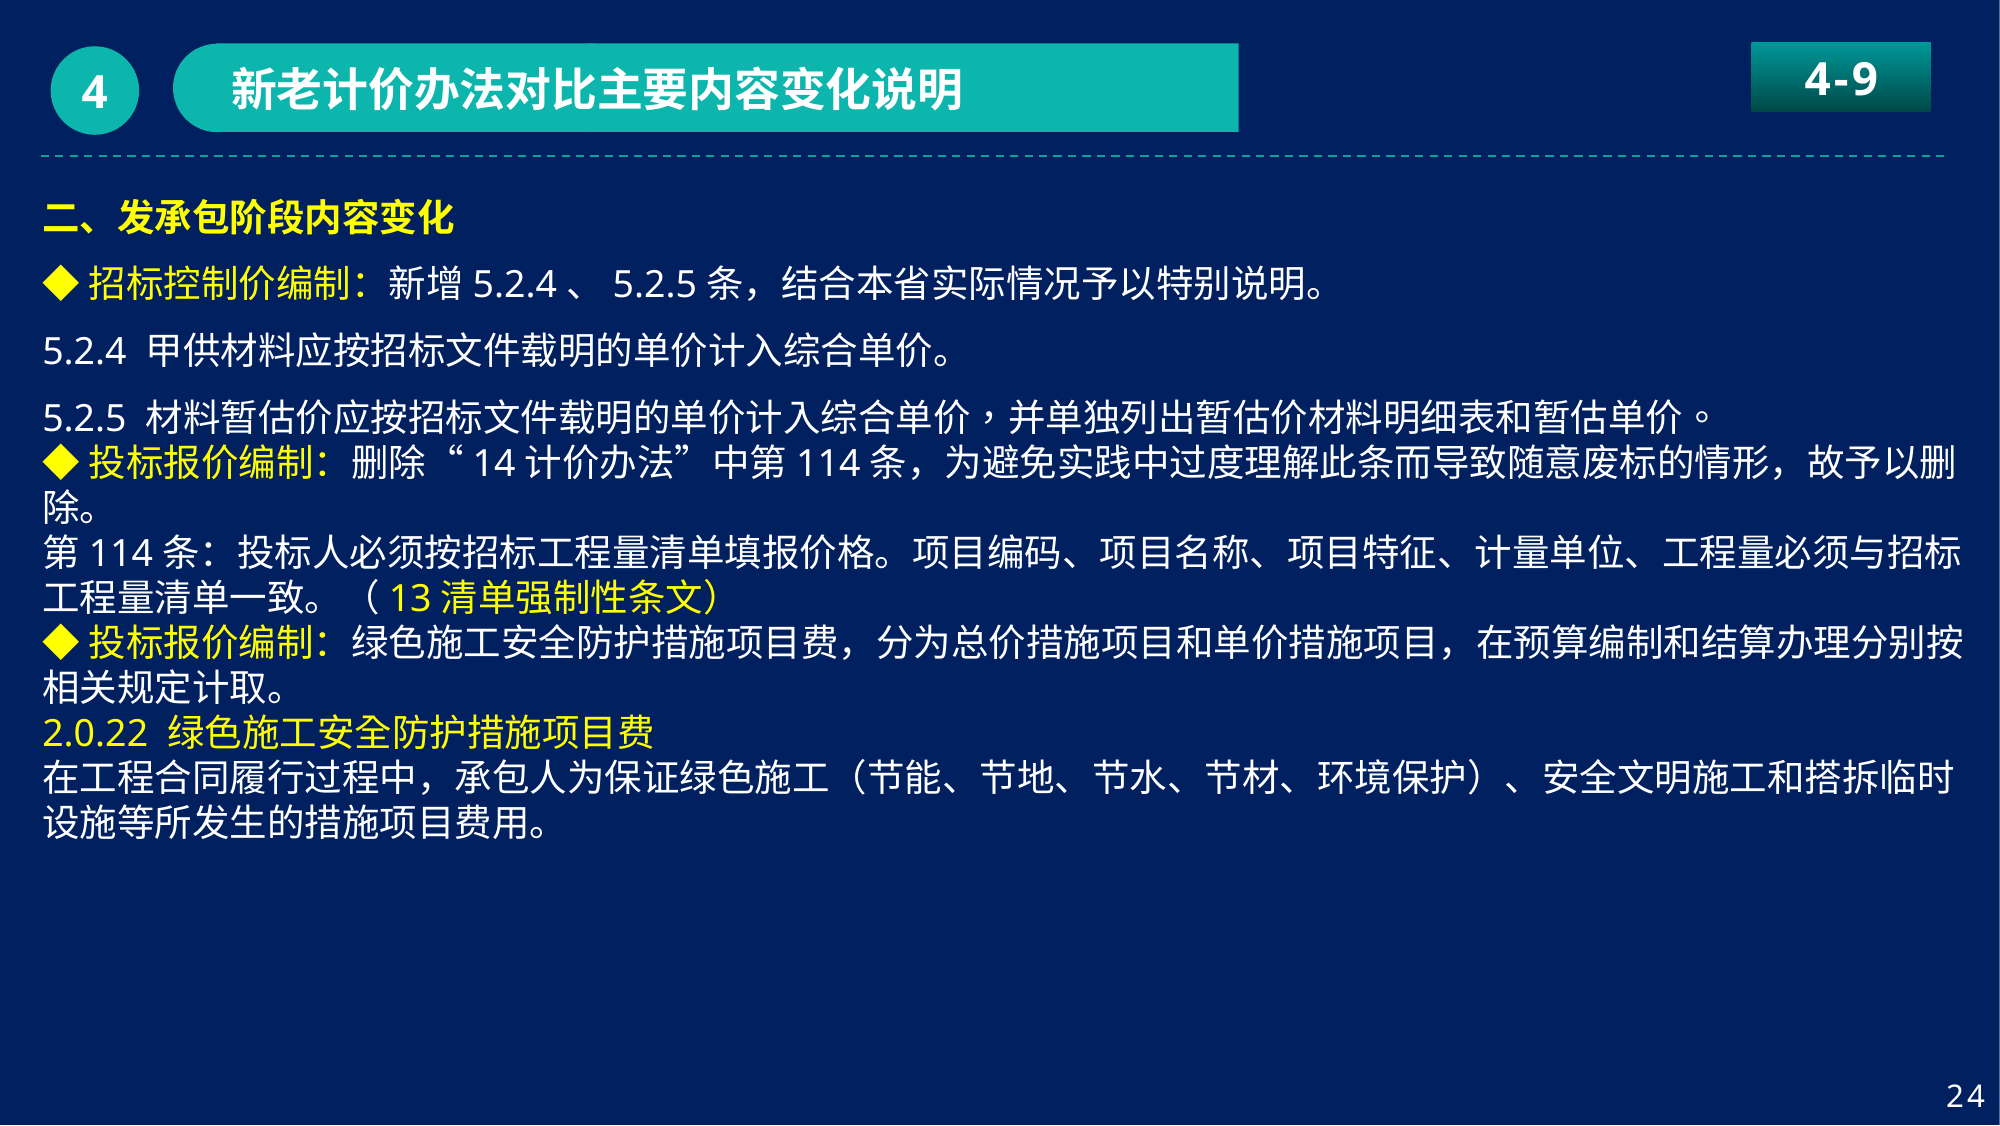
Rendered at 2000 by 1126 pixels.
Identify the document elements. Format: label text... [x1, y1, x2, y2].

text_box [40, 43, 1950, 157]
text_box 24 [1905, 1065, 2000, 1126]
text_box 二、发承包阶段内容变化 ◆招标控制价编制：新增5.2.4、5.2.5条，结合本省实际情况予以特别说明。 5.2.4 甲供材料应按招标文件载明的单价计入综合单价。 5.2.5 材料暂估价应按招标文件载明的单价计入综合单价，并单独列出暂估价材料明细表和暂估单价。 ◆投标报价编制：删除“14计价办法”中第114条，为避免实践中过度理解此条而导致随意废标的情形，故予以删除。 第114条：投标人必须按招标工程量清单填报价格。项目编码、项目名称、项目特征、计量单位、工程量必须与招标工程量清单一致。（13清单强制性条文） ◆投标报价编制：绿色施工安全防护措施项目费，分为总价措施项目和单价措施项目，在预算编制和结算办理分别按相关规定计取。 2.0.22 绿色施工安全防护措施项目费 在工程合同履行过程中，承包人为保证绿色施工（节能、节地、节水、节材、环境保护）、安全文明施工和搭拆临时设施等所发生的措施项目费用。 [27, 165, 1989, 918]
